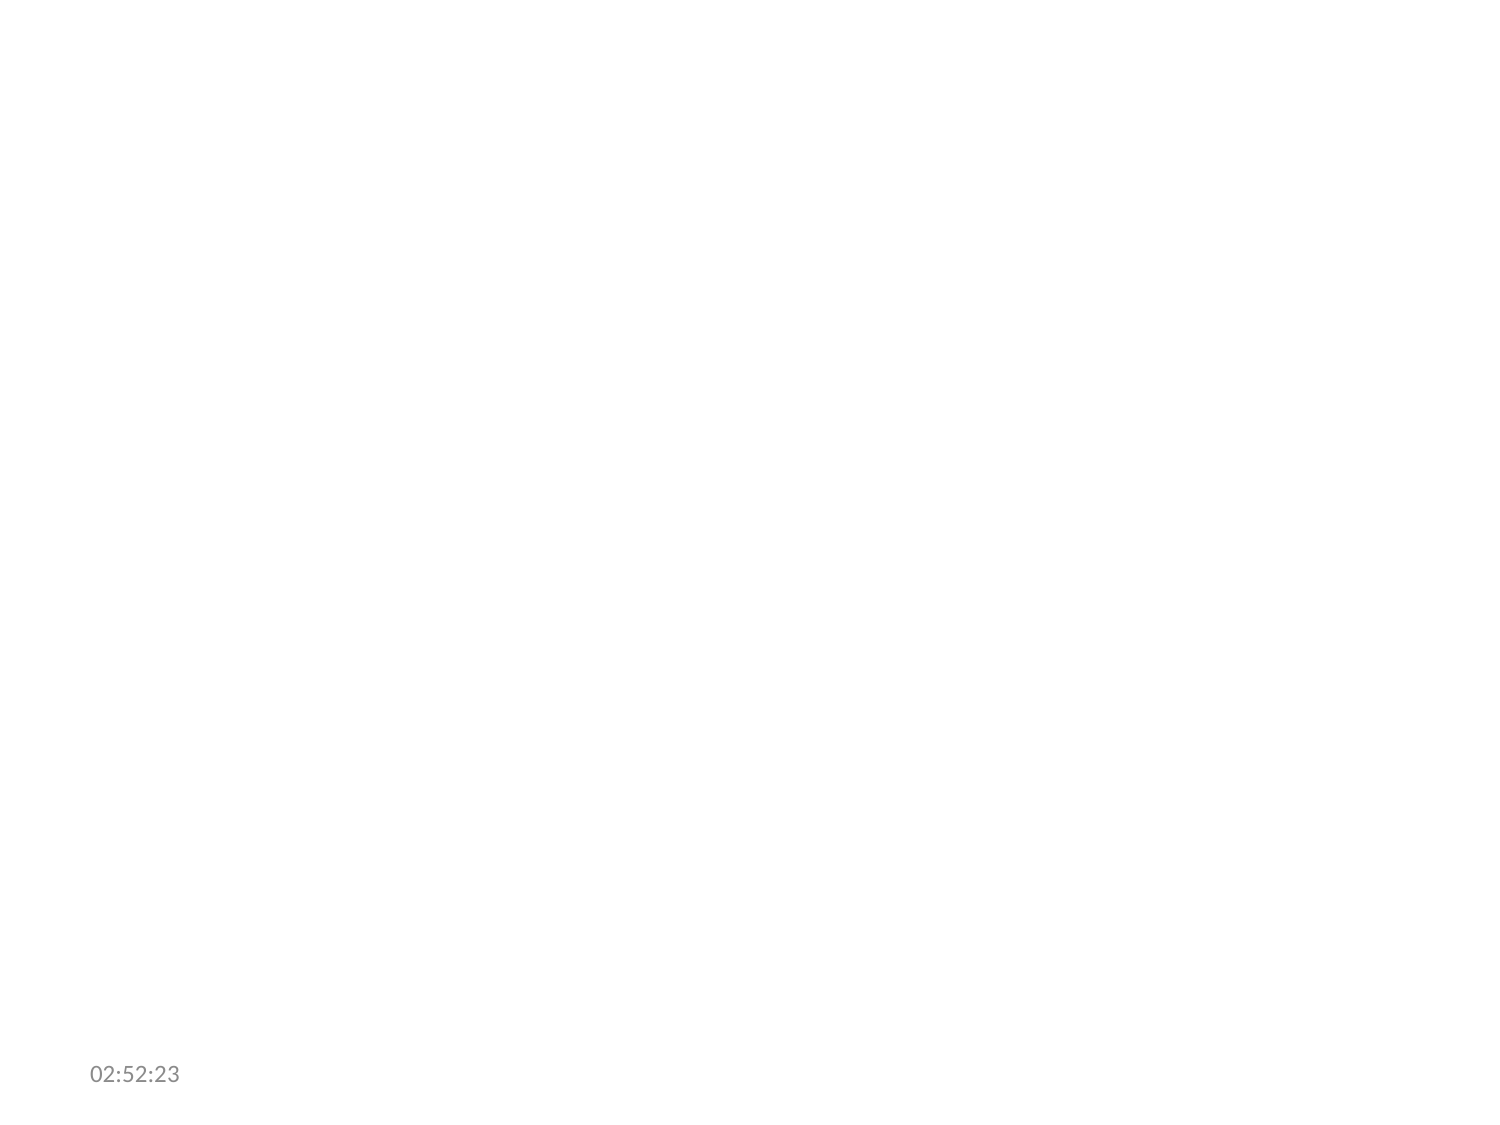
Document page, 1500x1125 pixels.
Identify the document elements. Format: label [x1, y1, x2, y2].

slide_number [75, 1042, 425, 1103]
